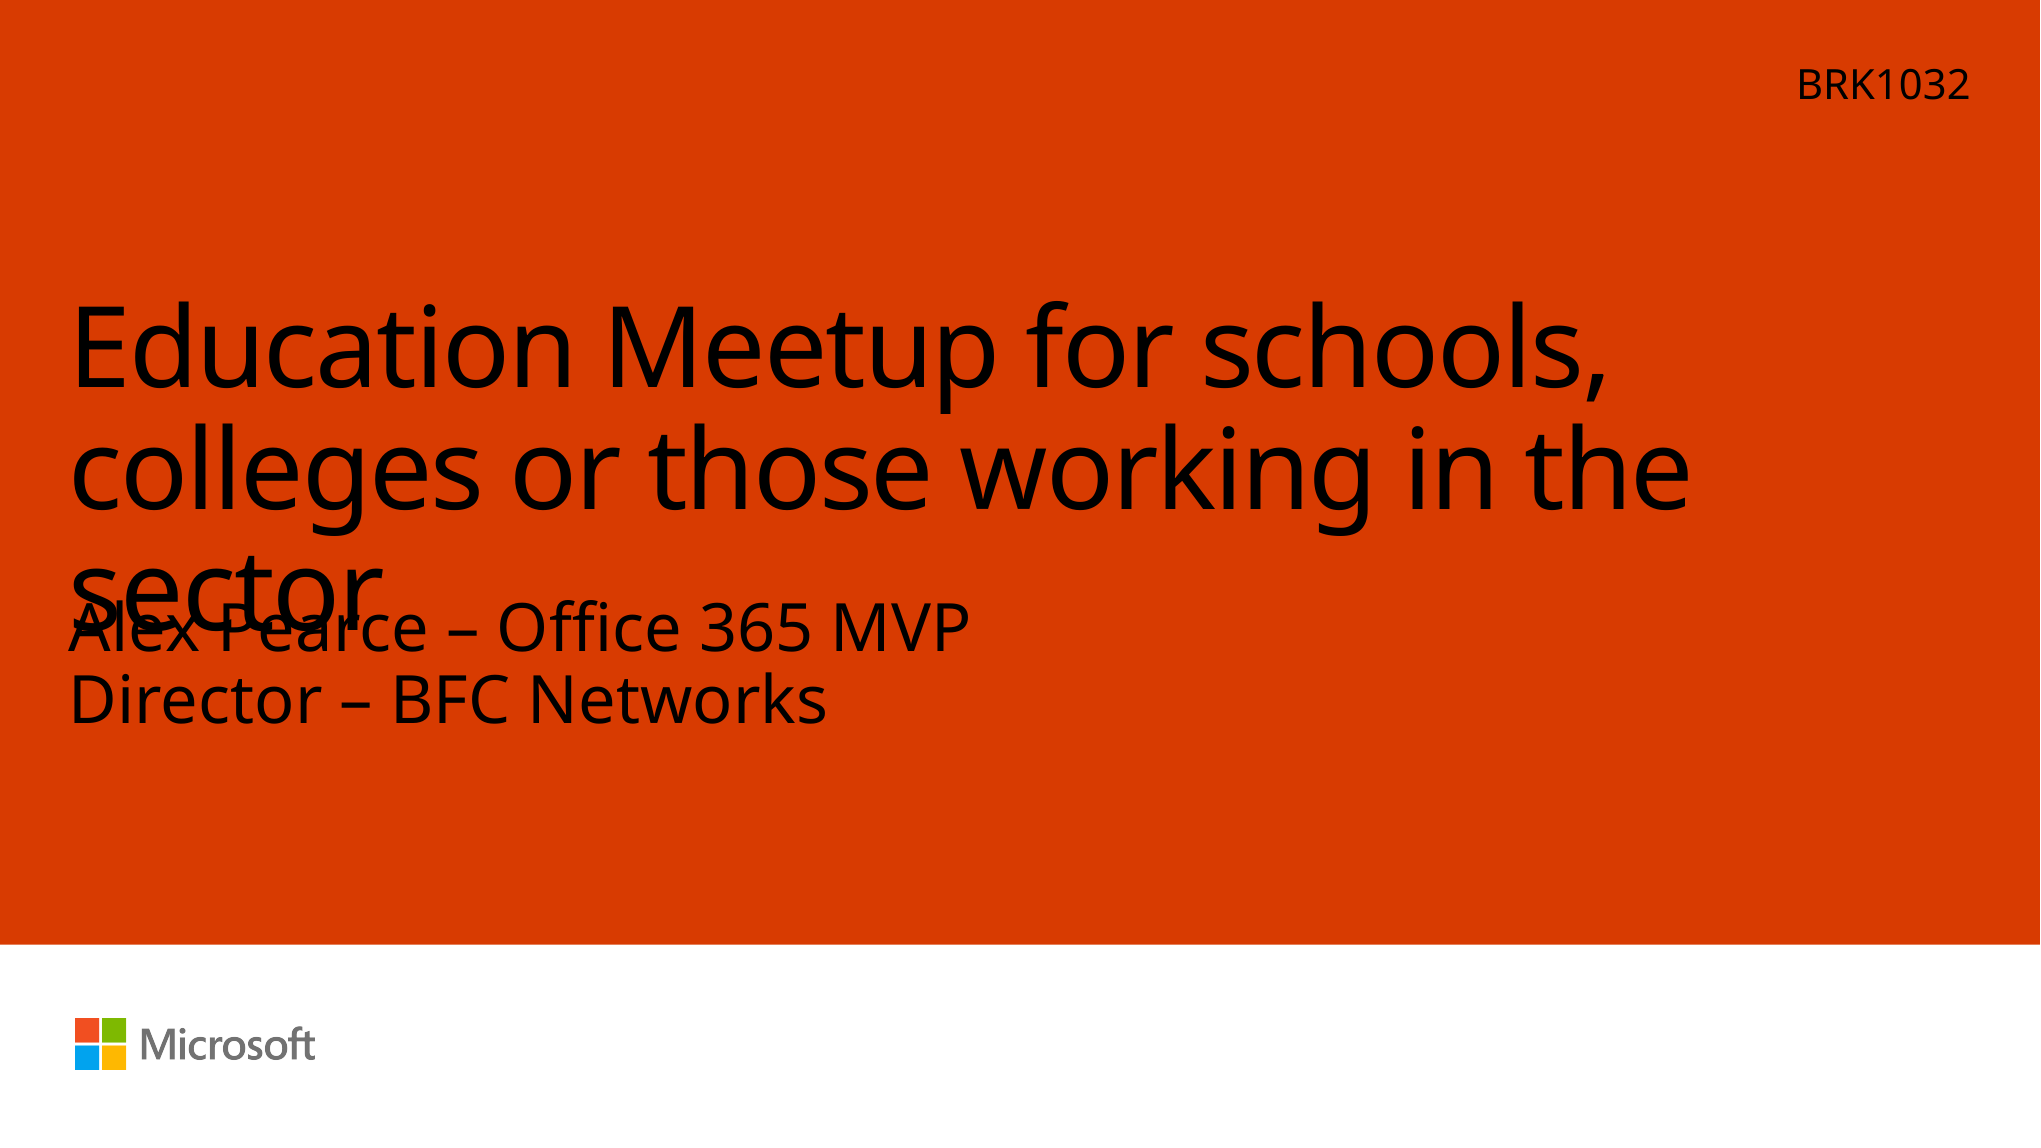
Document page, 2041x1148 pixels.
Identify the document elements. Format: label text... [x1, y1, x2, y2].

picture [75, 1018, 315, 1070]
title Education Meetup for schools, colleges or those working in the sector [45, 275, 1859, 576]
list Alex Pearce – Office 365 MVP Director – BFC Networks [45, 575, 1246, 876]
list BRK1032 [1695, 48, 1996, 125]
